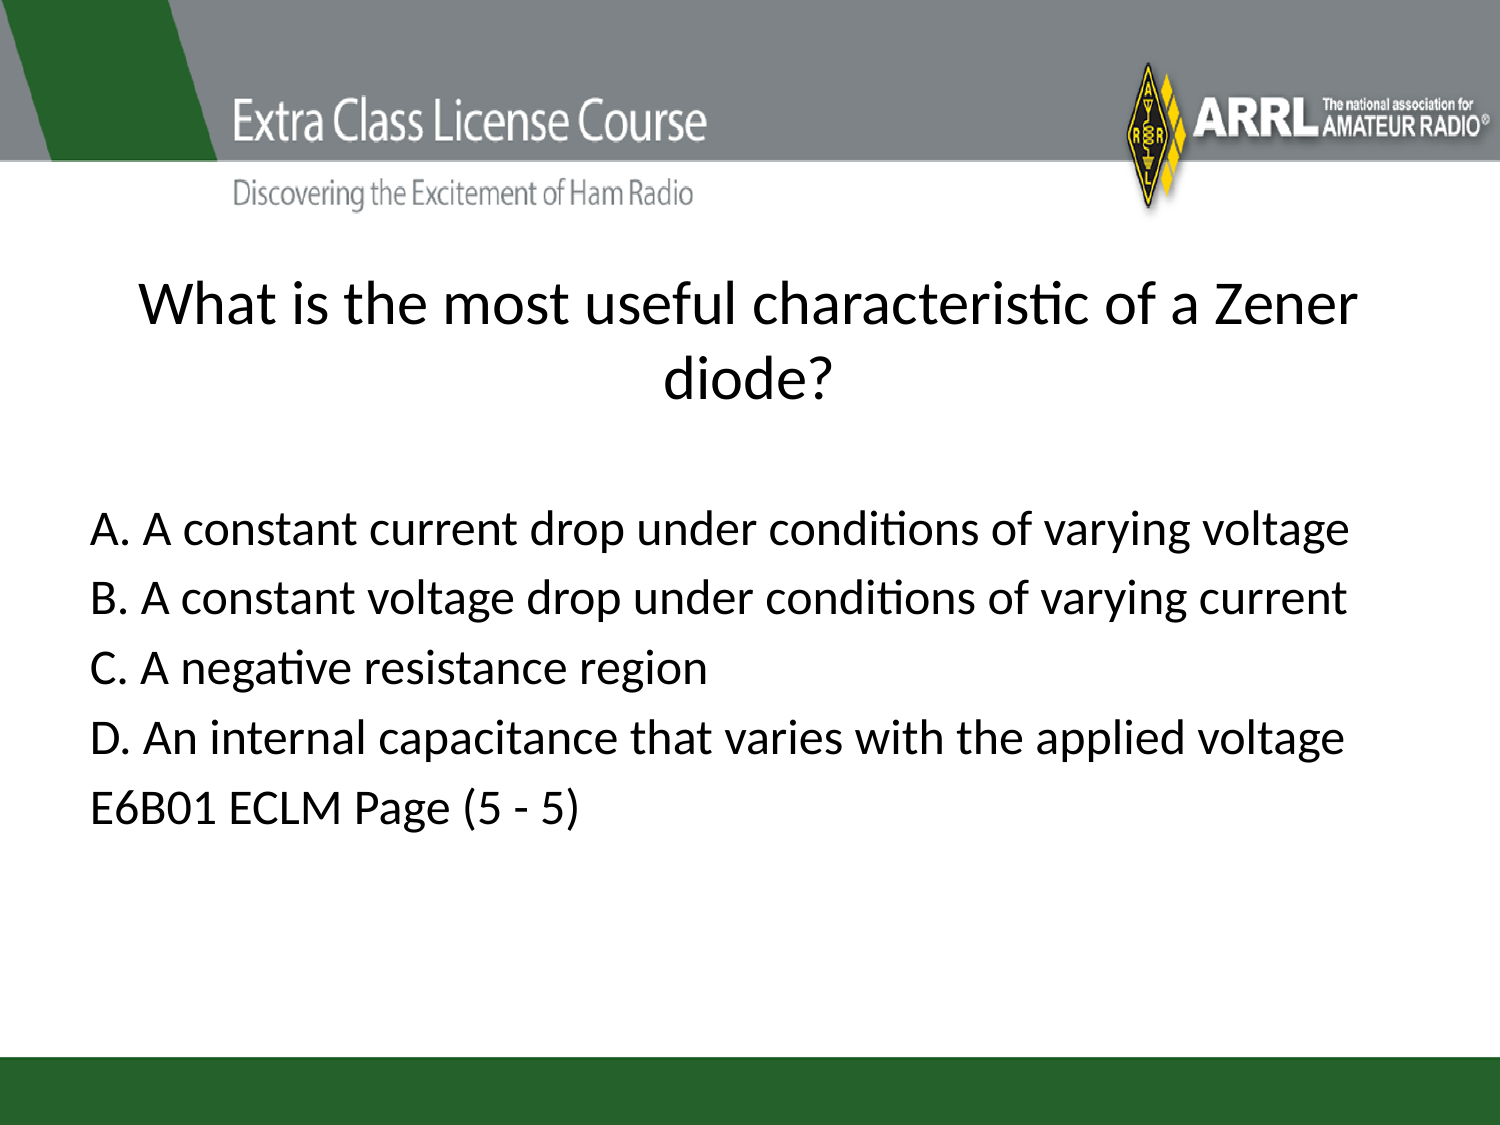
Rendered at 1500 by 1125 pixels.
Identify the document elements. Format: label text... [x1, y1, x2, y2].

picture [0, 0, 1500, 1125]
list A. A constant current drop under conditions of varying voltage B. A constant voltage drop under conditions of varying current C. A negative resistance region D. An internal capacitance that varies with the applied voltage E6B01 ECLM Page (5 - 5) [75, 487, 1425, 1005]
title What is the most useful characteristic of a Zener diode? [75, 254, 1425, 435]
